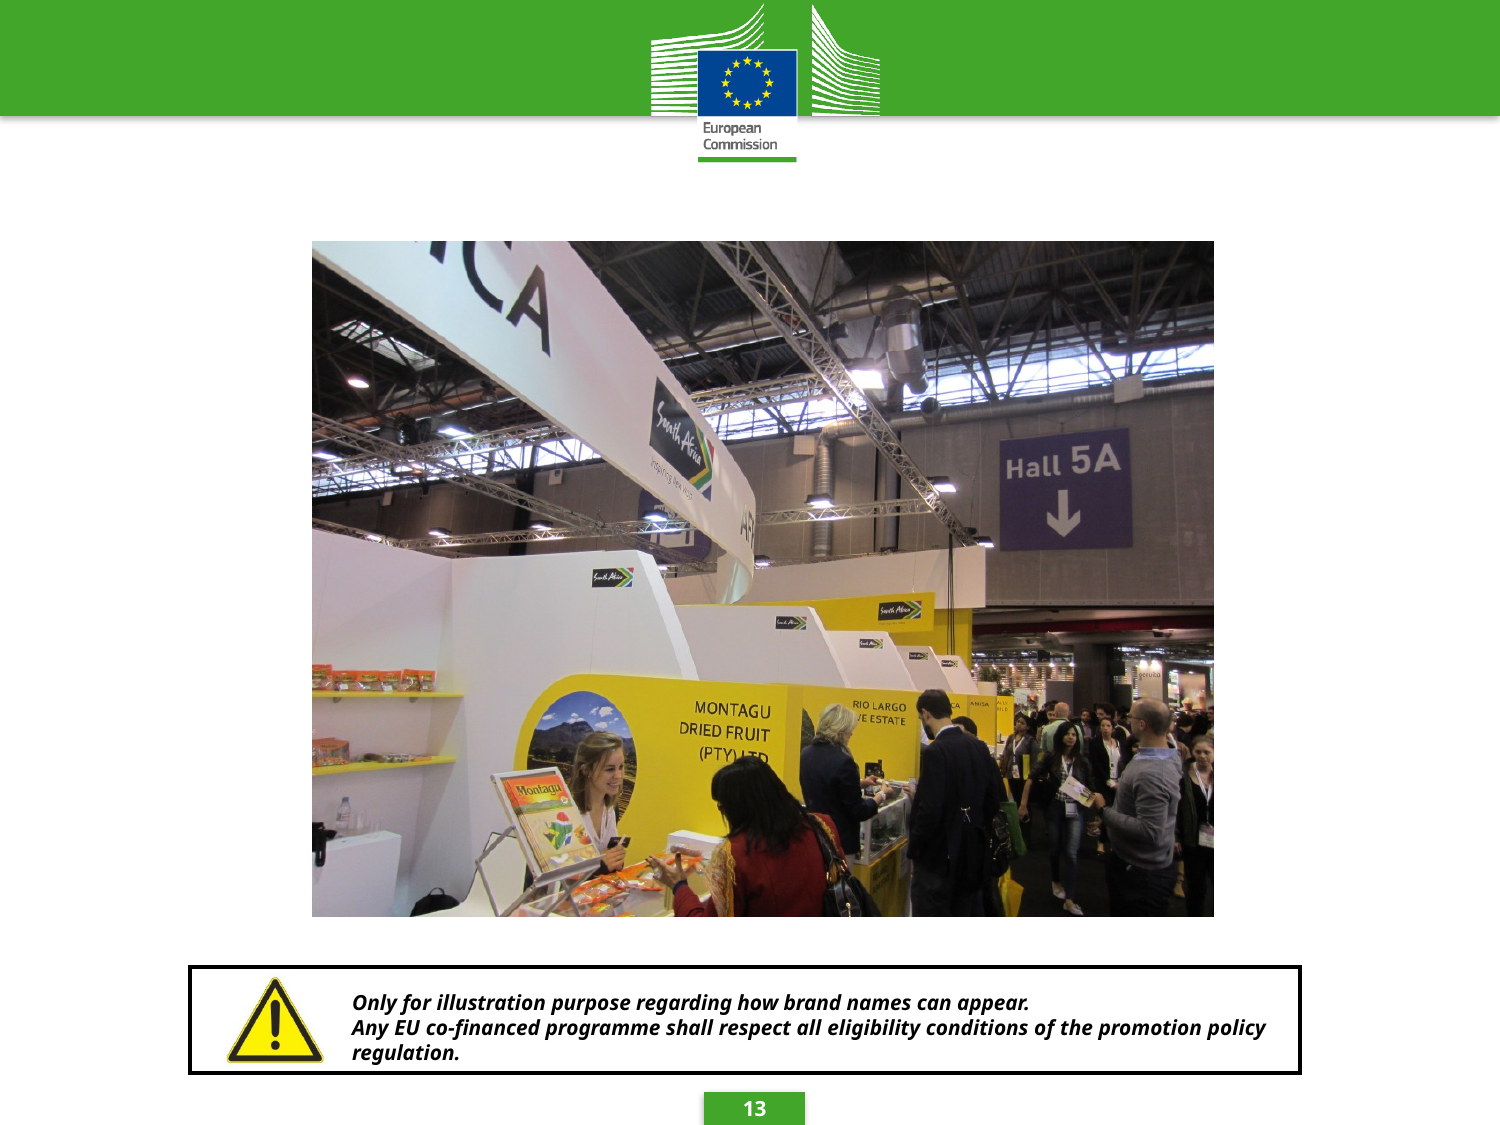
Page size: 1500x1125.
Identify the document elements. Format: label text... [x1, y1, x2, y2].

picture [614, 3, 880, 208]
picture [312, 241, 1214, 917]
slide_number 13 [703, 1088, 807, 1125]
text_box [189, 966, 1301, 1074]
